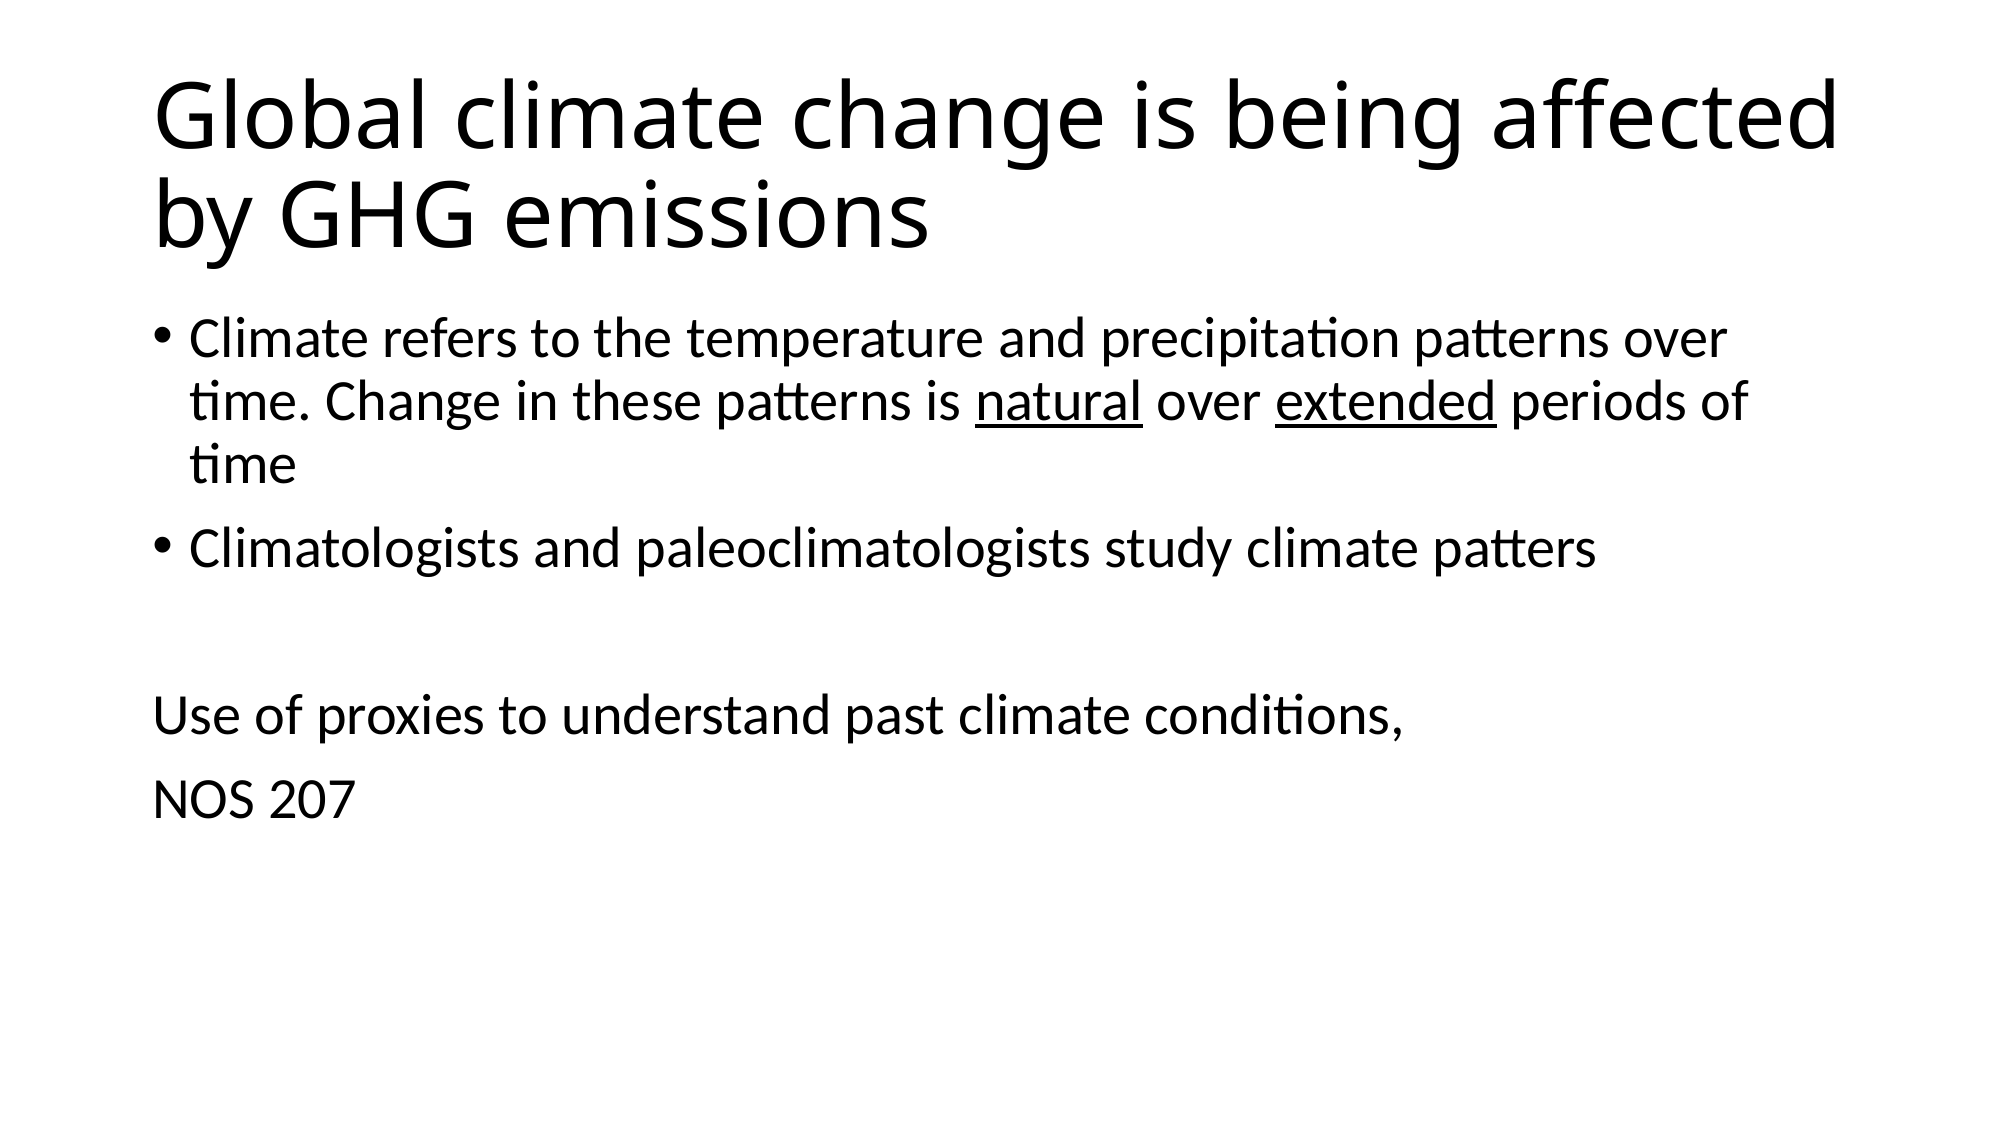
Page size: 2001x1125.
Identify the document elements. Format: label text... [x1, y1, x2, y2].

list Climate refers to the temperature and precipitation patterns over time. Change in these patterns is natural over extended periods of time Climatologists and paleoclimatologists study climate patters Use of proxies to understand past climate conditions, NOS 207 [137, 299, 1863, 1014]
title Global climate change is being affected by GHG emissions [137, 59, 1863, 278]
